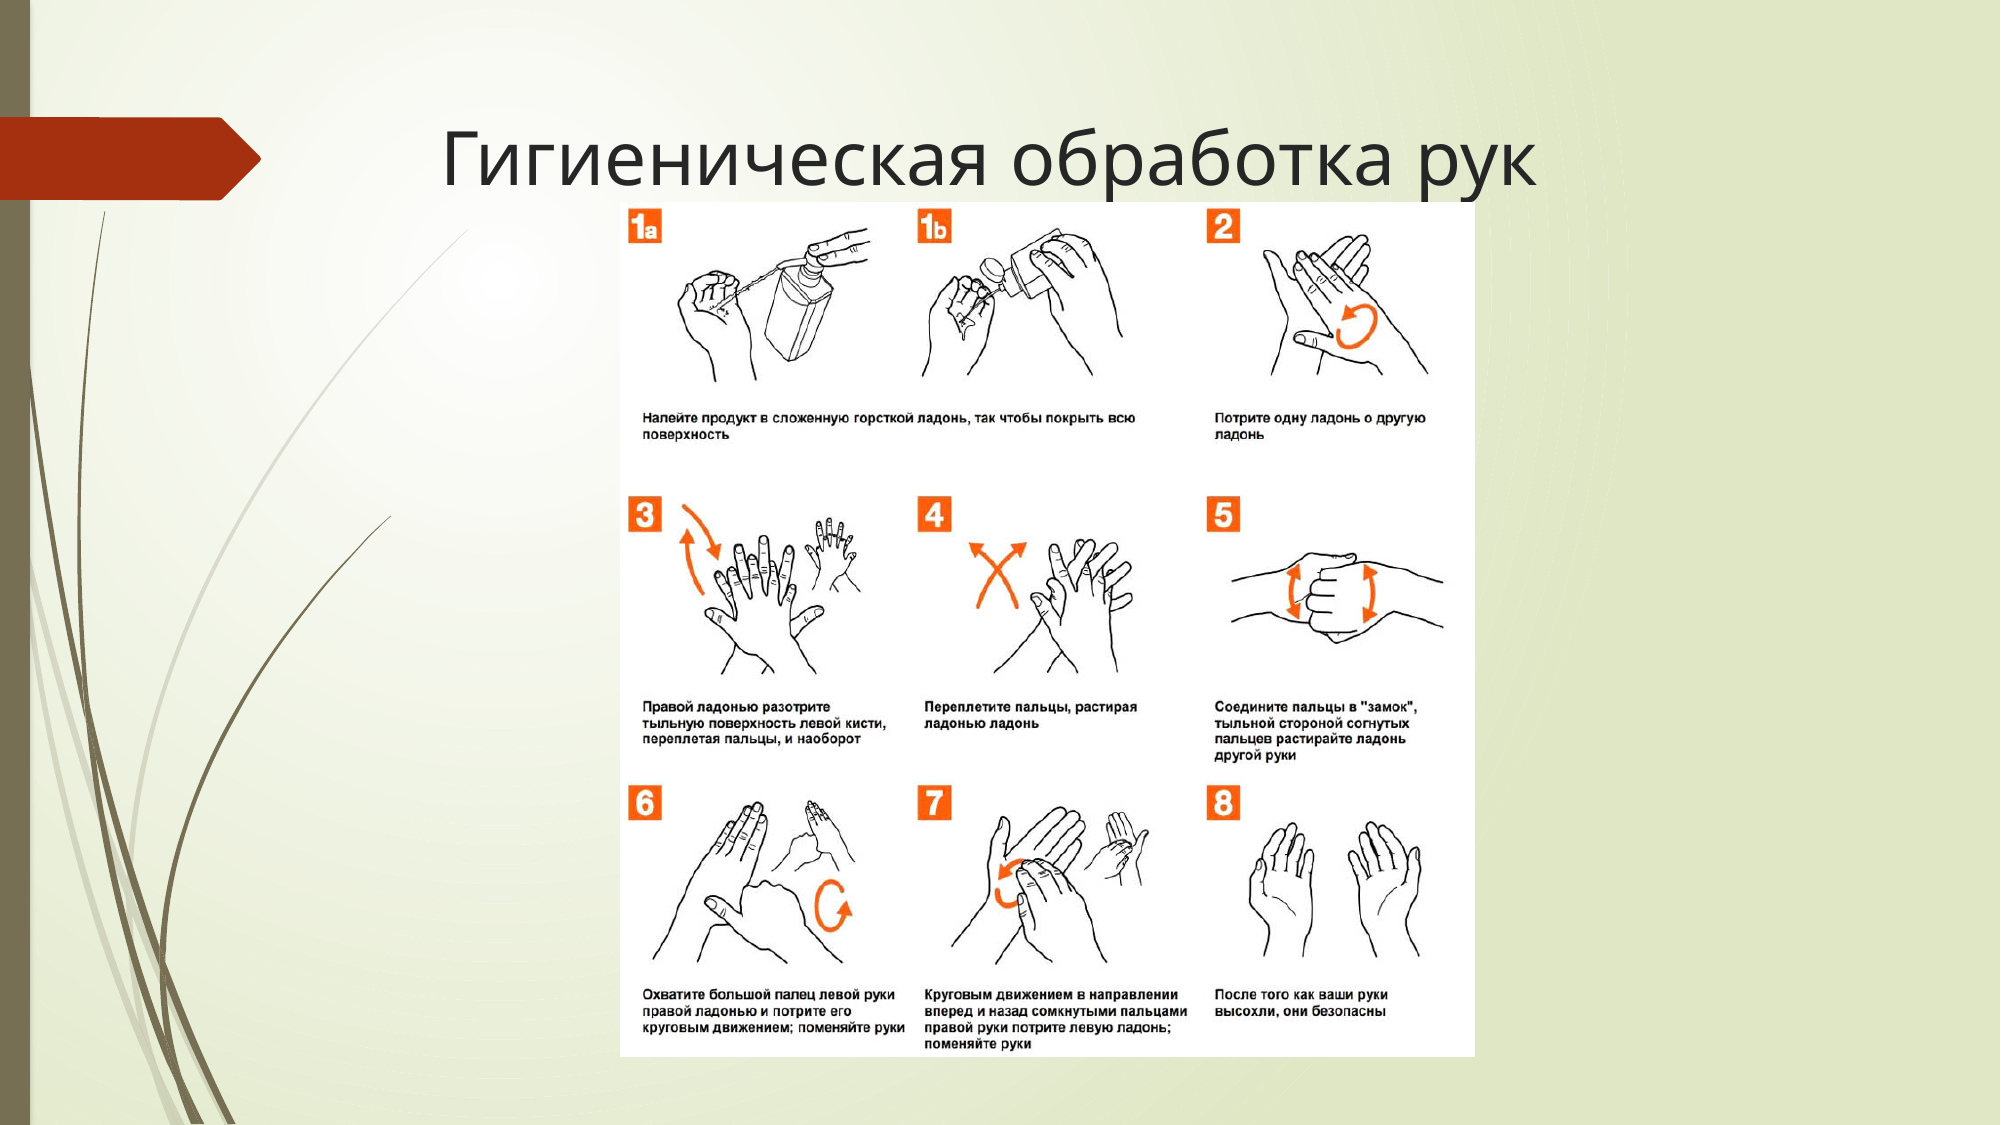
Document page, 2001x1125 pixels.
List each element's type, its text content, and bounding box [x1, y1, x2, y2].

picture [620, 202, 1475, 1058]
title Гигиеническая обработка рук [425, 102, 1888, 220]
